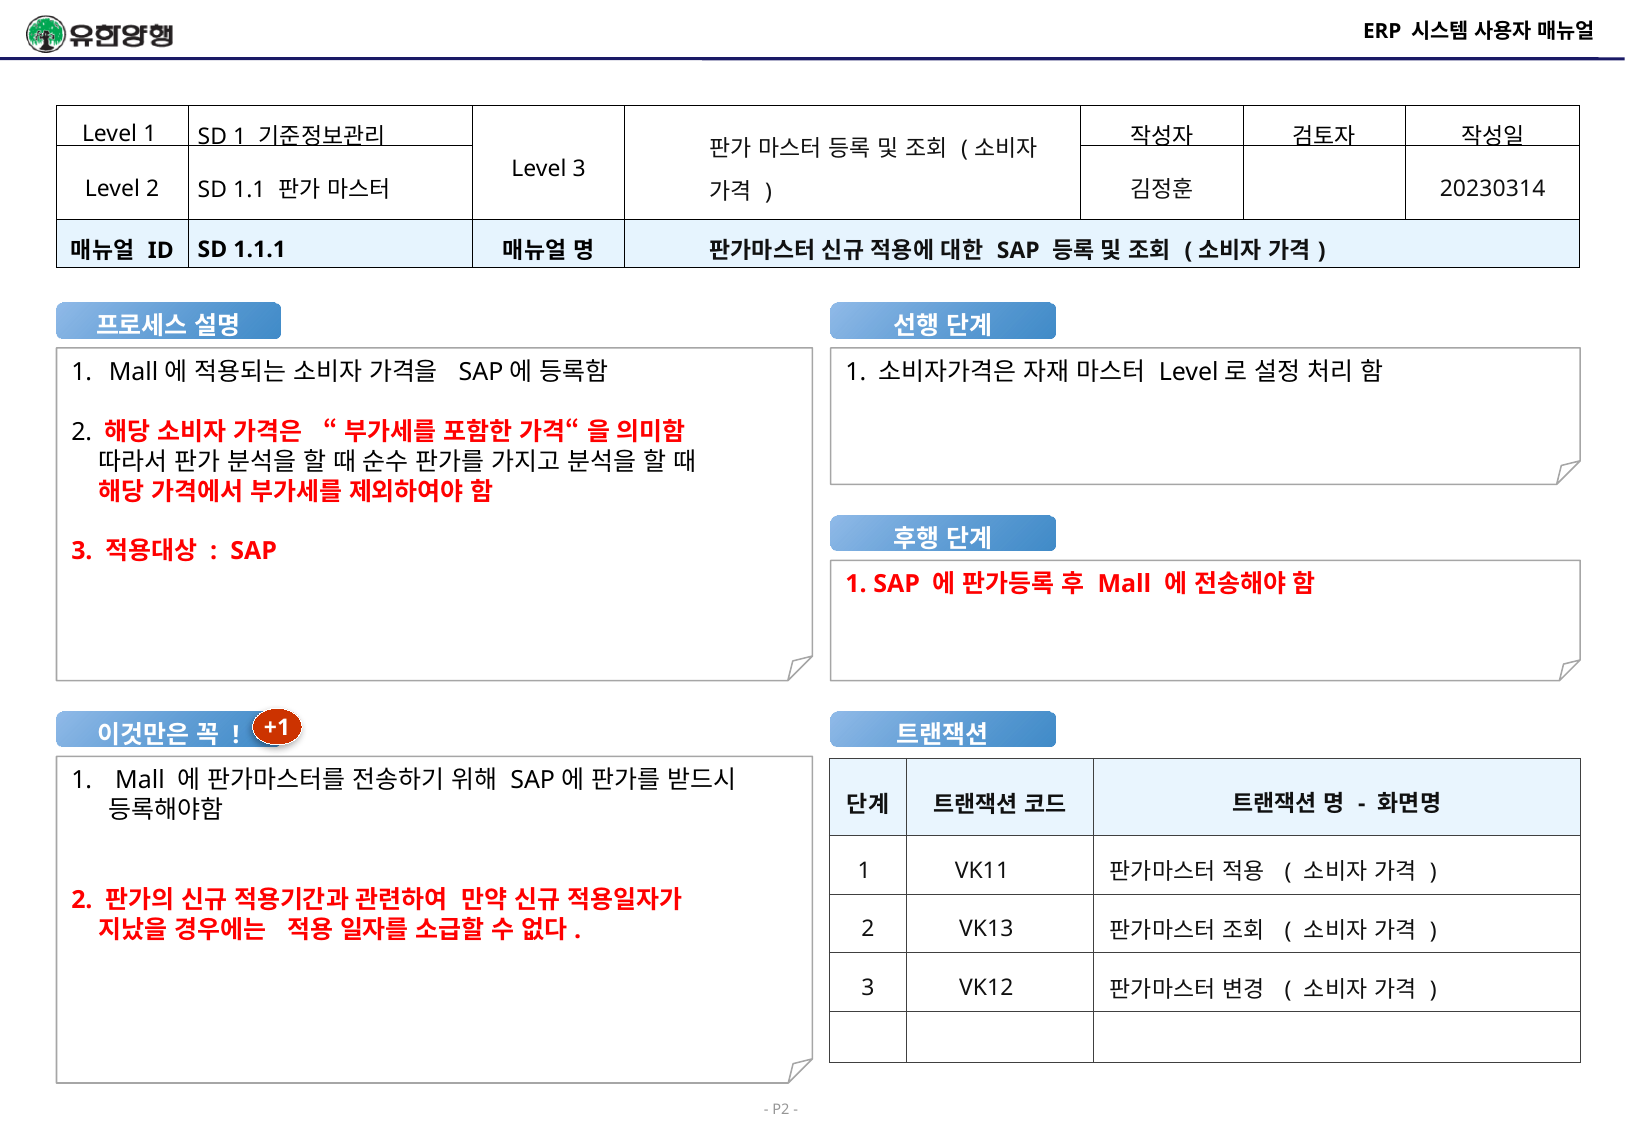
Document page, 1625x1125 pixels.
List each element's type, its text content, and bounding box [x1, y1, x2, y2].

table_cell VK13 [907, 895, 1093, 952]
table_cell 3 [830, 953, 906, 1011]
table_cell 매뉴얼 ID [57, 220, 188, 267]
table_cell [1244, 146, 1405, 219]
table_header 작성자 [1081, 106, 1243, 145]
table_cell VK11 [907, 836, 1093, 894]
text_box Mall에 적용되는 소비자 가격을 SAP에 등록함 2. 해당 소비자 가격은 “ 부가세를 포함한 가격“ 을 의미함 따라서 판가 분석을 할 때 순수 판가를 가지고 분석을 할 때 해당 가격에서 부가세를 제외하여야 함 3. 적용대상 : SAP [56, 347, 813, 681]
table_cell 판가마스터 변경 ( 소비자 가격 ) [1094, 953, 1580, 1011]
table_header Level 3 [473, 106, 624, 219]
table_header 작성일 [1406, 106, 1579, 145]
table_header 검토자 [1244, 106, 1405, 145]
table_cell 김정훈 [1081, 146, 1243, 219]
table_cell 2 [830, 895, 906, 952]
picture [20, 11, 178, 55]
table_cell VK12 [907, 953, 1093, 1011]
table_cell 20230314 [1406, 146, 1579, 219]
text_box 후행 단계 [830, 515, 1056, 551]
table_cell 매뉴얼 명 [473, 220, 624, 267]
table_cell SD 1.1.1 [189, 220, 472, 267]
table_cell Level 2 [57, 146, 188, 219]
text_box 선행 단계 [830, 302, 1056, 339]
text_box 이것만은 꼭 ! [56, 711, 258, 747]
table_header 트랜잭션 코드 [907, 759, 1093, 835]
text_box +1 [252, 708, 303, 745]
text_box Mall 에 판가마스터를 전송하기 위해 SAP에 판가를 받드시 등록해야함 2. 판가의 신규 적용기간과 관련하여 만약 신규 적용일자가 지났을 경우에는 적용 일자를 소급할 수 없다. [56, 756, 813, 1084]
table_cell [907, 1012, 1093, 1062]
table_header Level 1 [57, 106, 188, 145]
text_box 1. SAP 에 판가등록 후 Mall 에 전송해야 함 [830, 560, 1581, 681]
table_cell [1094, 1012, 1580, 1062]
table_cell 1 [830, 836, 906, 894]
table_cell [830, 1012, 906, 1062]
table_cell 판가마스터 조회 ( 소비자 가격 ) [1094, 895, 1580, 952]
table_header 단계 [830, 759, 906, 835]
table_header 트랜잭션 명 - 화면명 [1094, 759, 1580, 835]
text_box 1. 소비자가격은 자재 마스터 Level로 설정 처리 함 [830, 347, 1581, 485]
text_box 트랜잭션 [830, 711, 1056, 747]
title ERP 시스템 사용자 매뉴얼 [905, 0, 1610, 132]
table_cell SD 1.1 판가 마스터 [189, 146, 472, 219]
table_header 판가 마스터 등록 및 조회 (소비자 가격 ) [625, 106, 1080, 219]
table_cell 판가마스터 신규 적용에 대한 SAP 등록 및 조회 (소비자 가격) [625, 220, 1579, 267]
table_cell 판가마스터 적용 ( 소비자 가격 ) [1094, 836, 1580, 894]
text_box 프로세스 설명 [56, 302, 281, 339]
table_header SD 1 기준정보관리 [189, 106, 472, 145]
